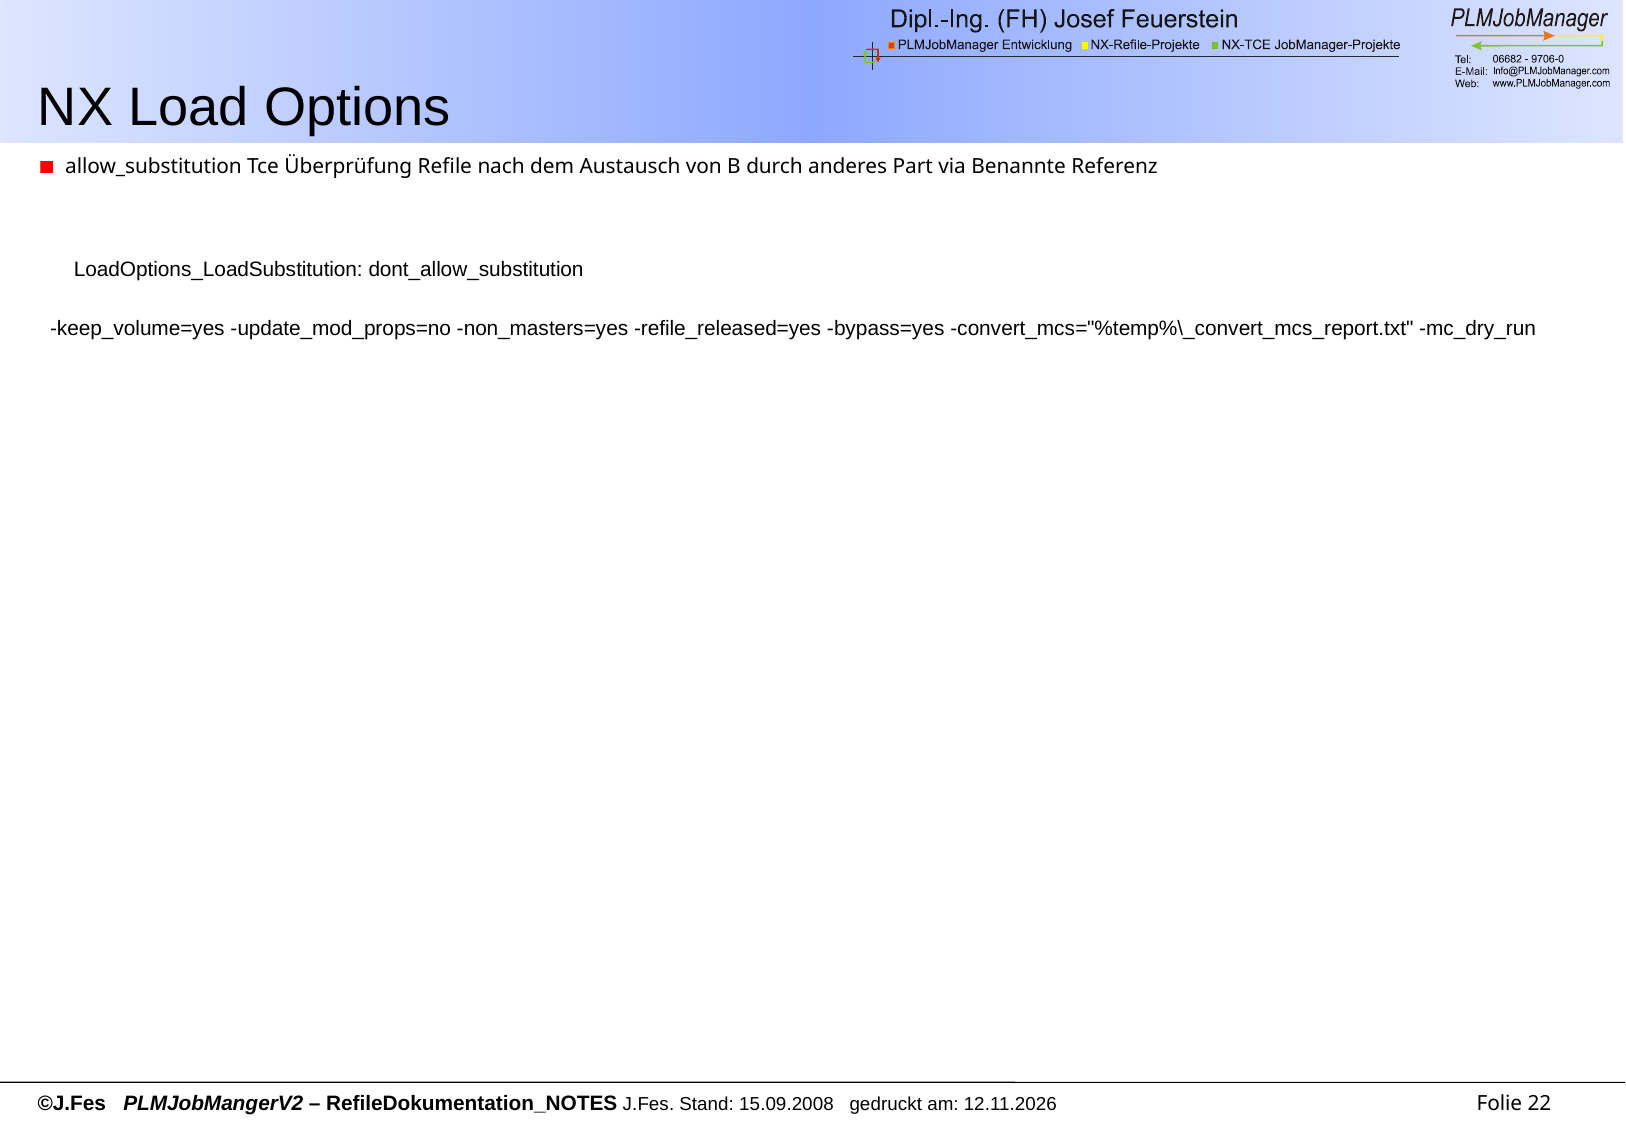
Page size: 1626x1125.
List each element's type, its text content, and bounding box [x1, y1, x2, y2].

text_box -keep_volume=yes -update_mod_props=no -non_masters=yes -refile_released=yes -bypass=yes -convert_mcs="%temp%\_convert_mcs_report.txt" -mc_dry_run [49, 314, 1536, 340]
text_box LoadOptions_LoadSubstitution: dont_allow_substitution [73, 255, 584, 281]
list allow_substitution Tce Überprüfung Refile nach dem Austausch von B durch anderes Part via Benannte Referenz [21, 152, 1600, 182]
title NX Load Options [21, 64, 1439, 143]
picture [37, 158, 53, 173]
slide_number Folie 22 [1228, 1081, 1568, 1125]
